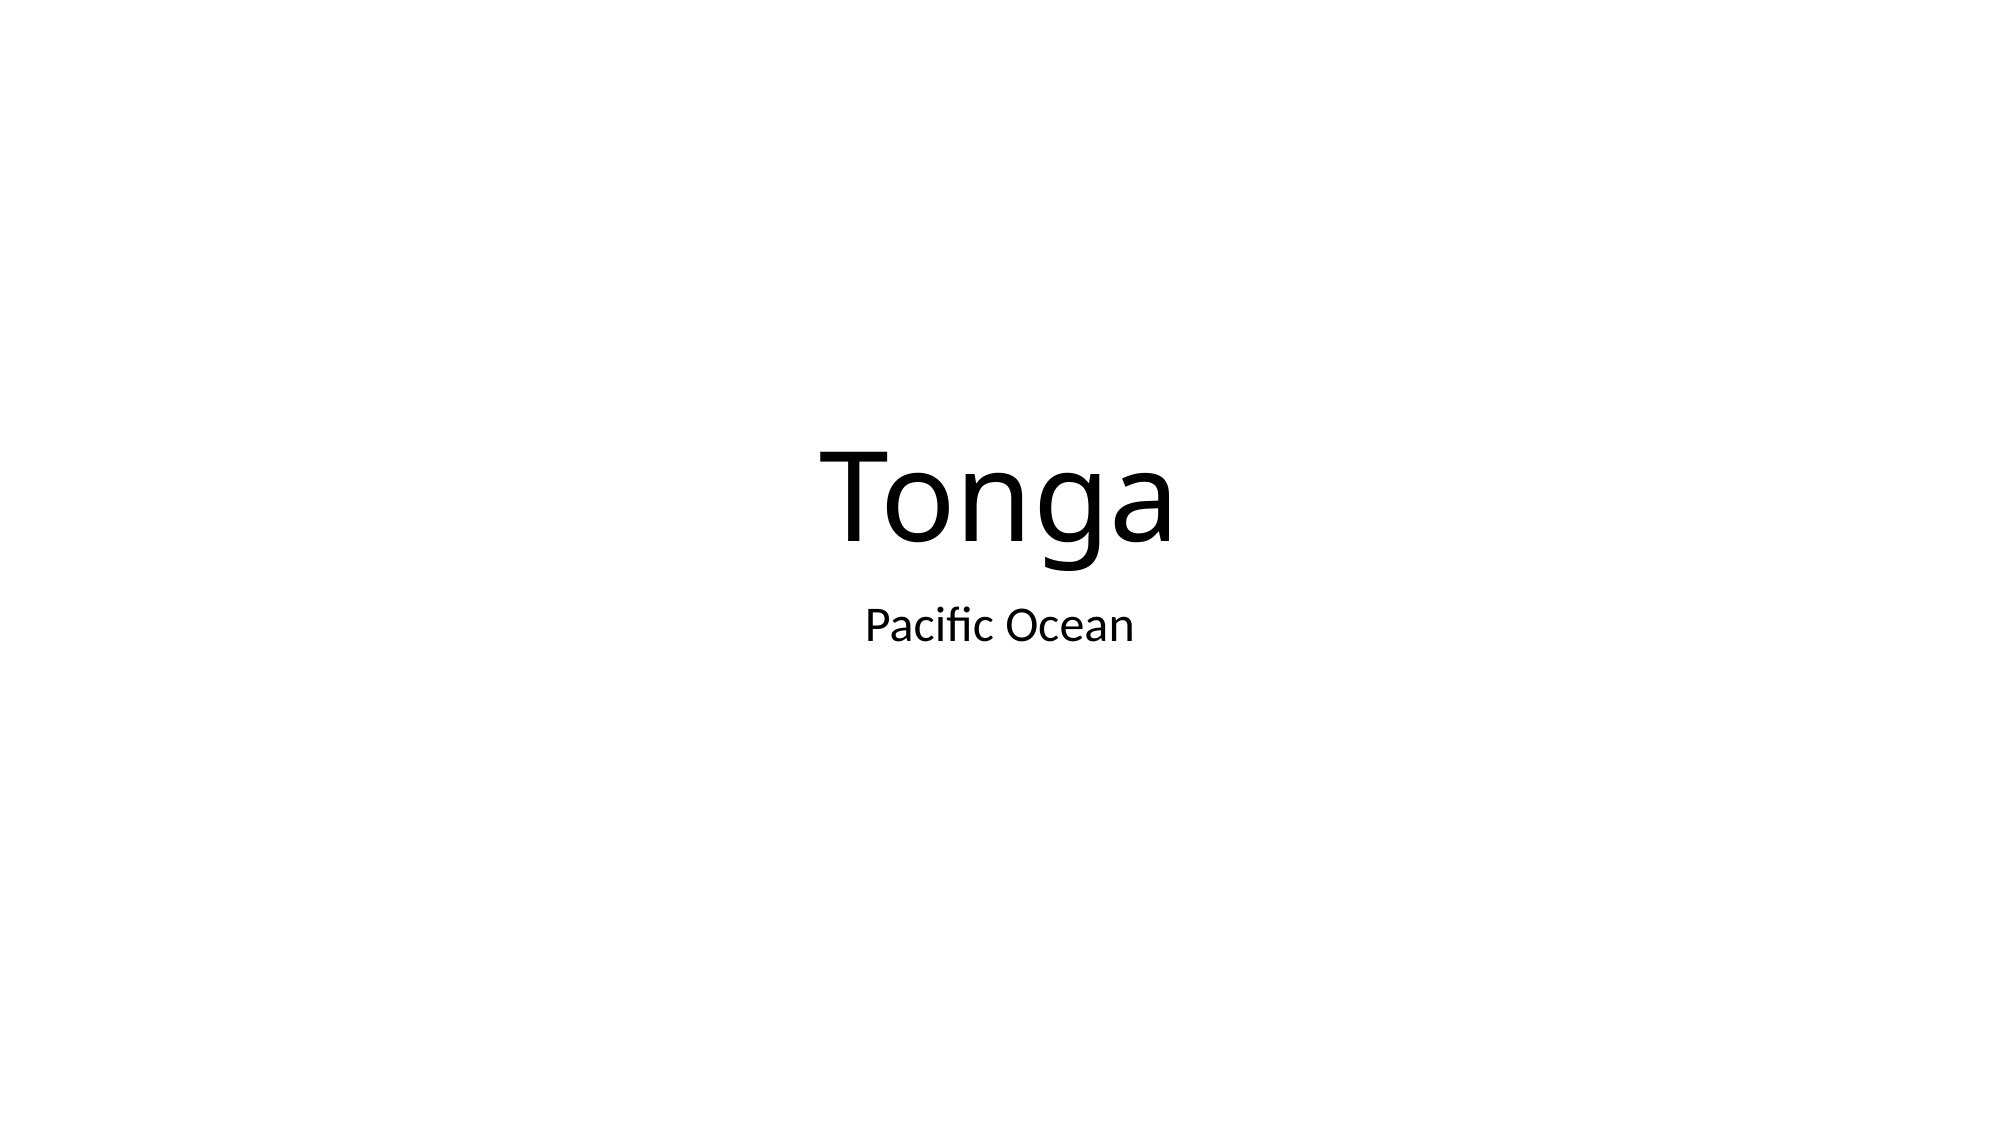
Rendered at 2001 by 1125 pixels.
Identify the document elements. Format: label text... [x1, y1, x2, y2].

title Tonga [249, 184, 1750, 576]
subtitle Pacific Ocean [249, 590, 1750, 863]
